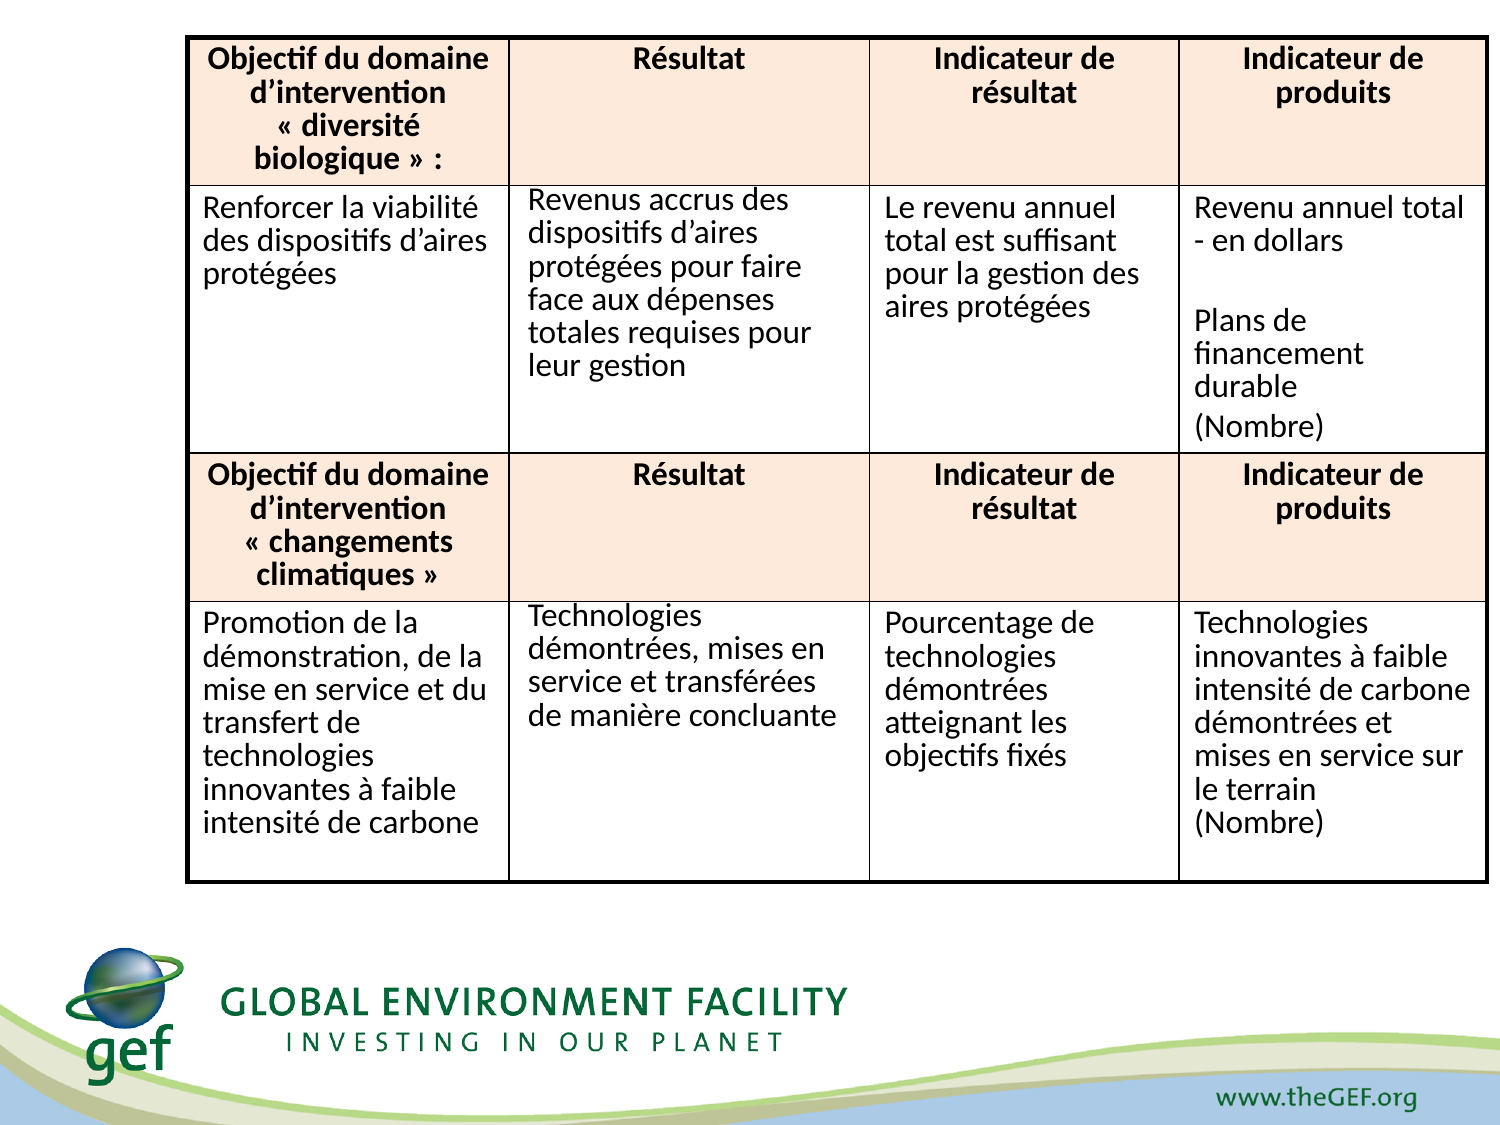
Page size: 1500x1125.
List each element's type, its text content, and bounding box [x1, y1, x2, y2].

table_cell Technologies démontrées, mises en service et transférées de manière concluante [510, 602, 869, 880]
picture [0, 920, 1500, 1125]
table_header Indicateur de produits [1180, 40, 1485, 185]
table_cell Revenus accrus des dispositifs d’aires protégées pour faire face aux dépenses totales requises pour leur gestion [510, 186, 869, 452]
table_header Objectif du domaine d’intervention « diversité biologique » : [190, 40, 508, 185]
table_cell Résultat [510, 454, 869, 601]
table_cell Renforcer la viabilité des dispositifs d’aires protégées [190, 186, 508, 452]
table_cell Technologies innovantes à faible intensité de carbone démontrées et mises en service sur le terrain (Nombre) [1180, 602, 1485, 880]
table_cell Objectif du domaine d’intervention « changements climatiques » [190, 454, 508, 601]
table_header Indicateur de résultat [870, 40, 1178, 185]
table_header Résultat [510, 40, 869, 185]
table_cell Indicateur de produits [1180, 454, 1485, 601]
table_cell Promotion de la démonstration, de la mise en service et du transfert de technologies innovantes à faible intensité de carbone [190, 602, 508, 880]
table_cell Indicateur de résultat [870, 454, 1178, 601]
table_cell Revenu annuel total - en dollars Plans de financement durable (Nombre) [1180, 186, 1485, 452]
table_cell Pourcentage de technologies démontrées atteignant les objectifs fixés [870, 602, 1178, 880]
table_cell Le revenu annuel total est suffisant pour la gestion des aires protégées [870, 186, 1178, 452]
